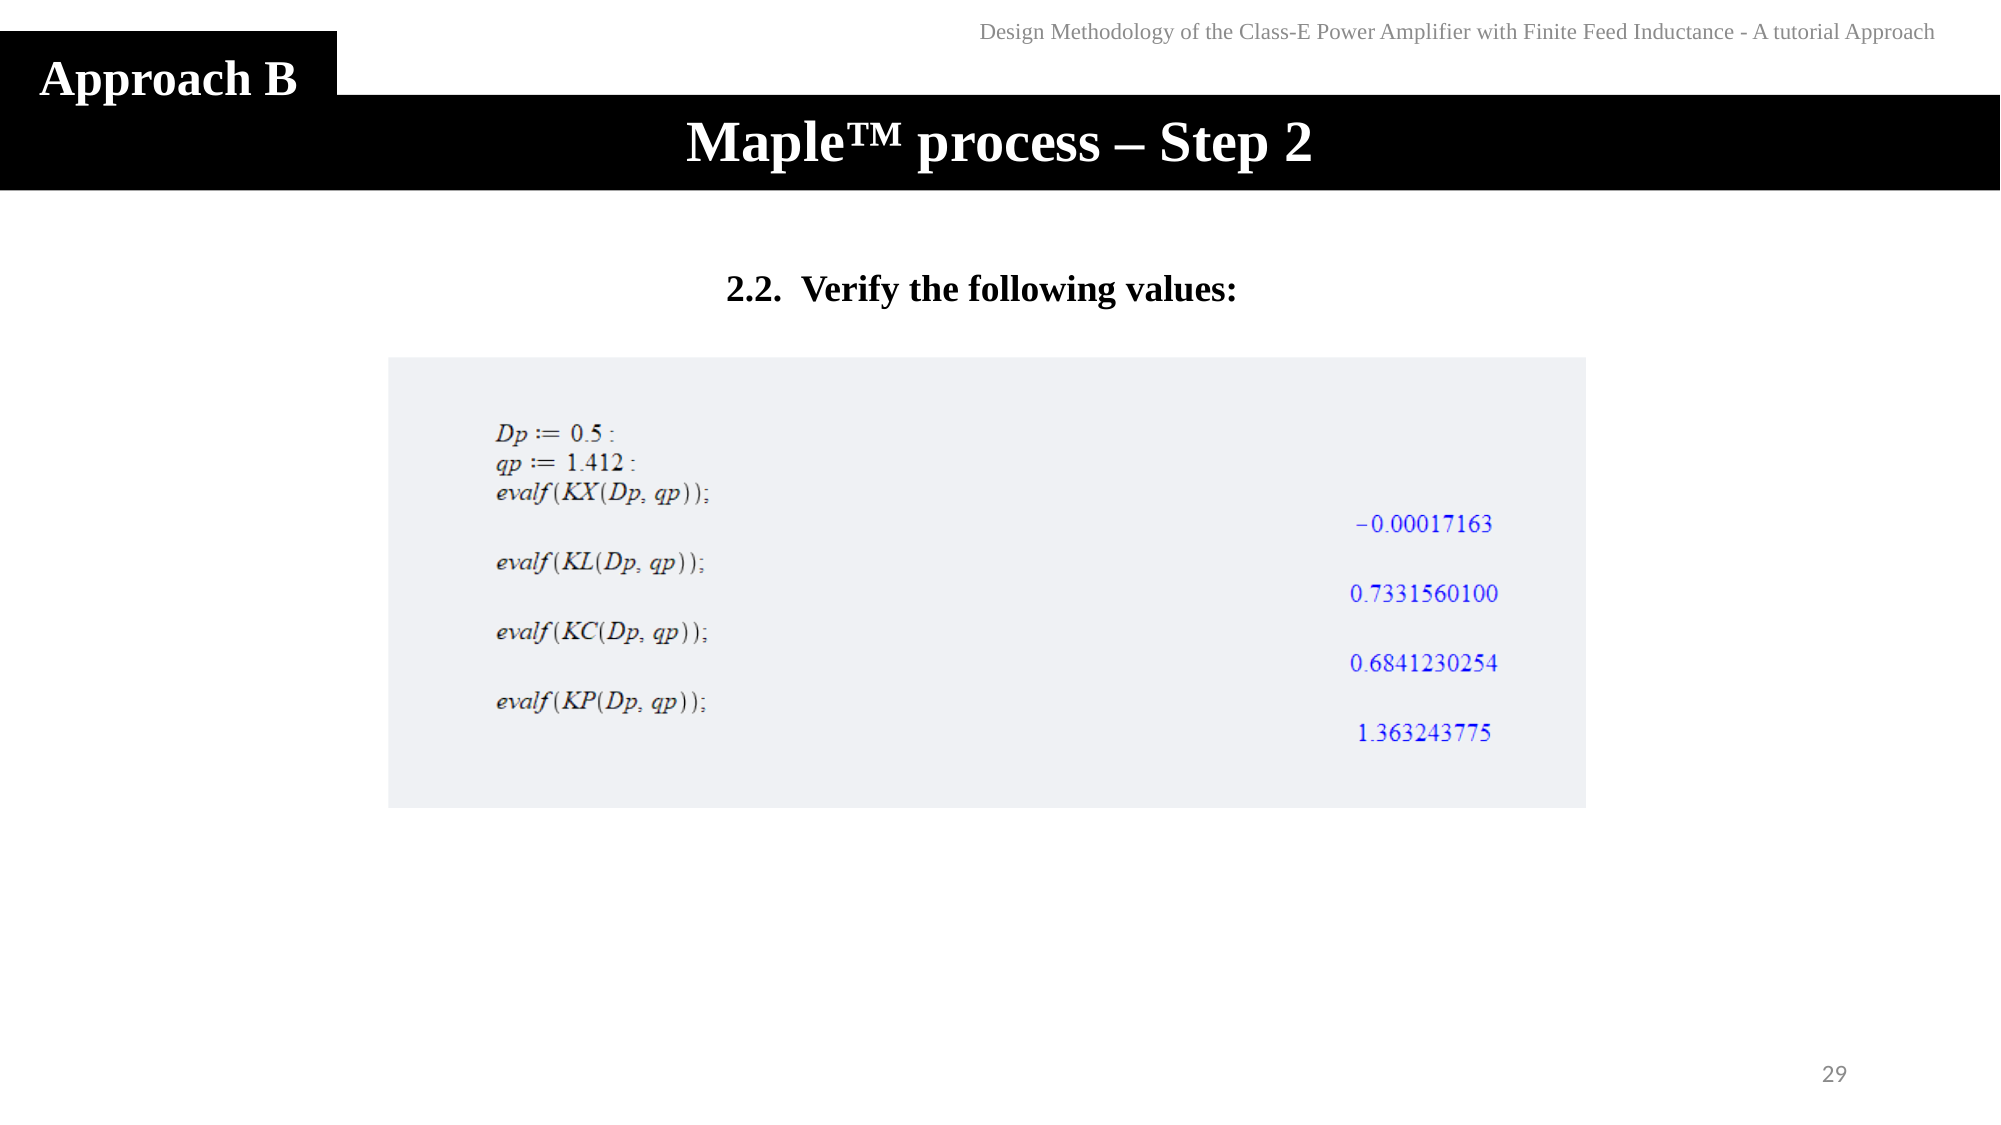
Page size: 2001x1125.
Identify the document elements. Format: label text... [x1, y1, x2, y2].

slide_number 29 [1412, 1042, 1863, 1103]
text_box 2.2. Verify the following values: [523, 256, 1452, 316]
text_box [387, 356, 1587, 809]
text_box Approach B [0, 31, 337, 127]
picture [490, 413, 1510, 753]
title Maple™ process – Step 2 [0, 94, 2000, 191]
footer Design Methodology of the Class-E Power Amplifier with Finite Feed Inductance - A tutorial Approach [916, 0, 2000, 61]
